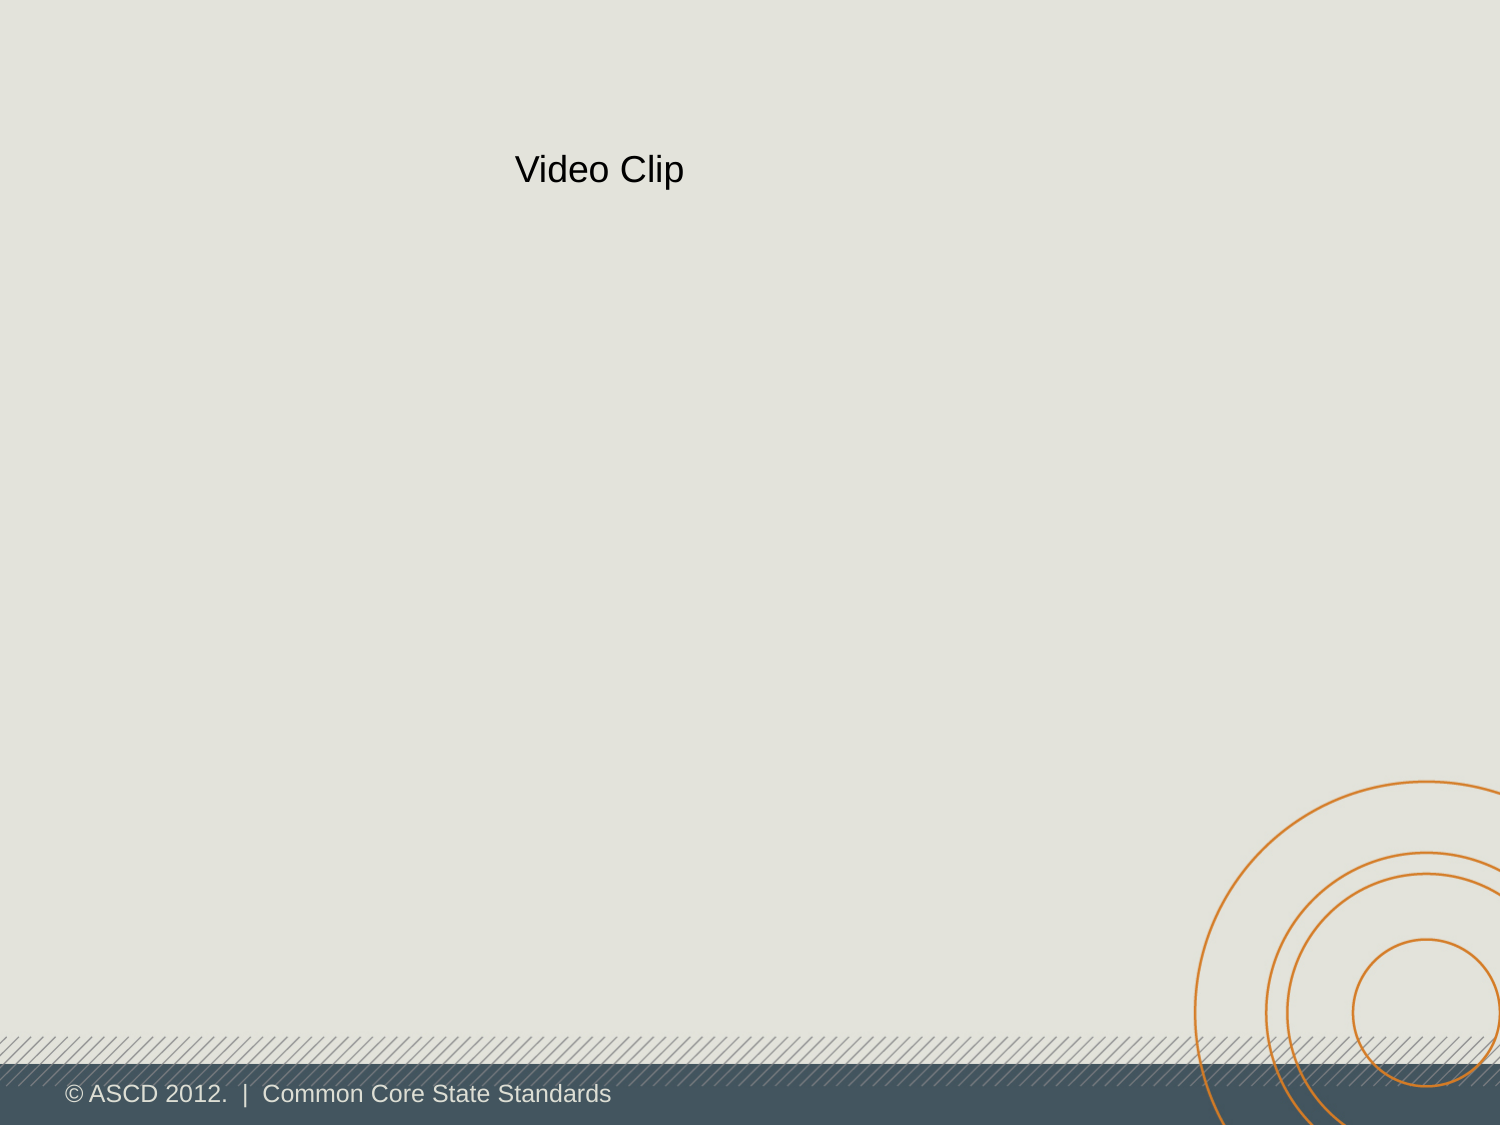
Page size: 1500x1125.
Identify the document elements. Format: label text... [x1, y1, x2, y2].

picture [0, 0, 1500, 1125]
text_box Video Clip [499, 137, 1100, 198]
slide_number © ASCD 2012. | Common Core State Standards [50, 1070, 925, 1120]
